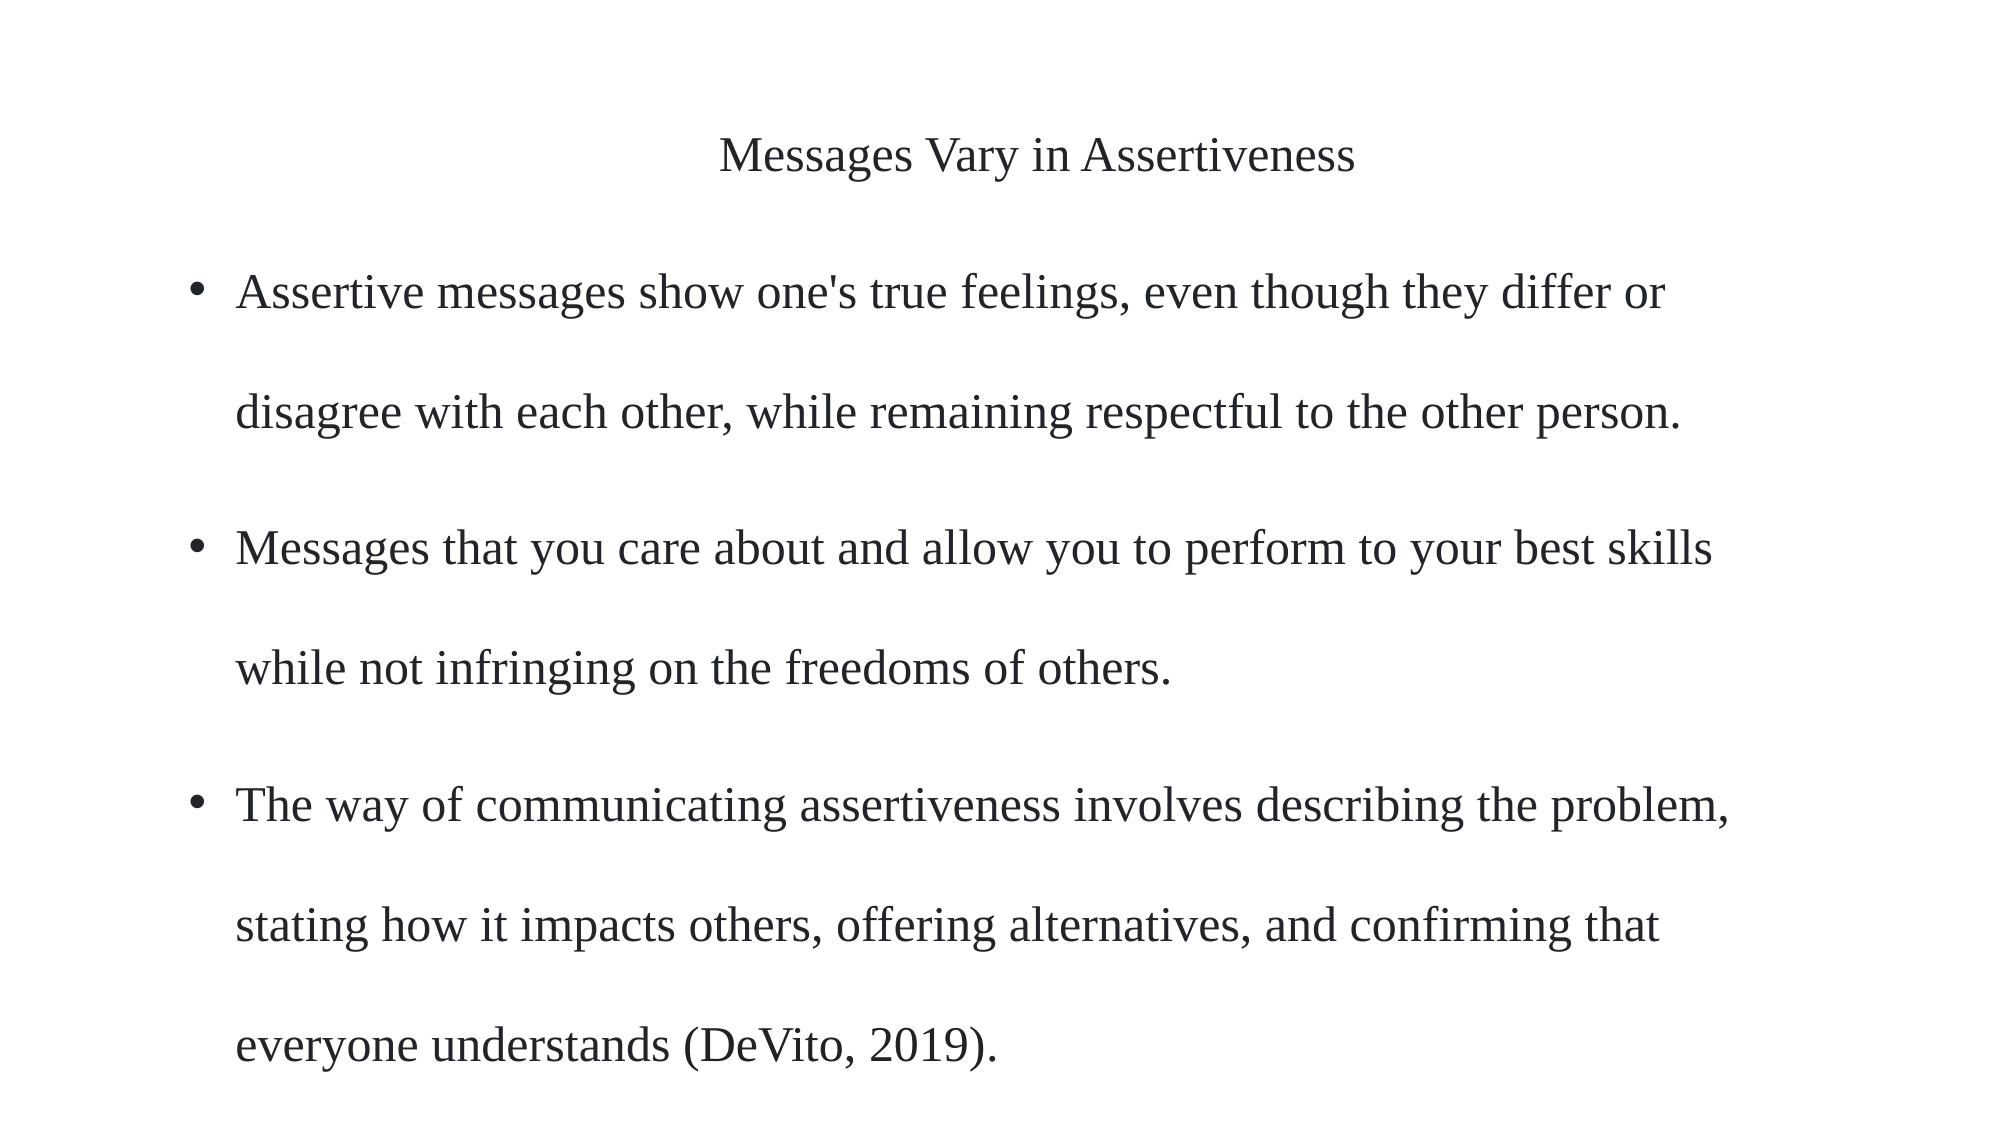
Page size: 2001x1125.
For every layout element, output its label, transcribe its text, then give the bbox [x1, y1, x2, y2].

text_box Messages Vary in Assertiveness Assertive messages show one's true feelings, even though they differ or disagree with each other, while remaining respectful to the other person. Messages that you care about and allow you to perform to your best skills while not infringing on the freedoms of others. The way of communicating assertiveness involves describing the problem, stating how it impacts others, offering alternatives, and confirming that everyone understands (DeVito, 2019). [173, 54, 1826, 1079]
